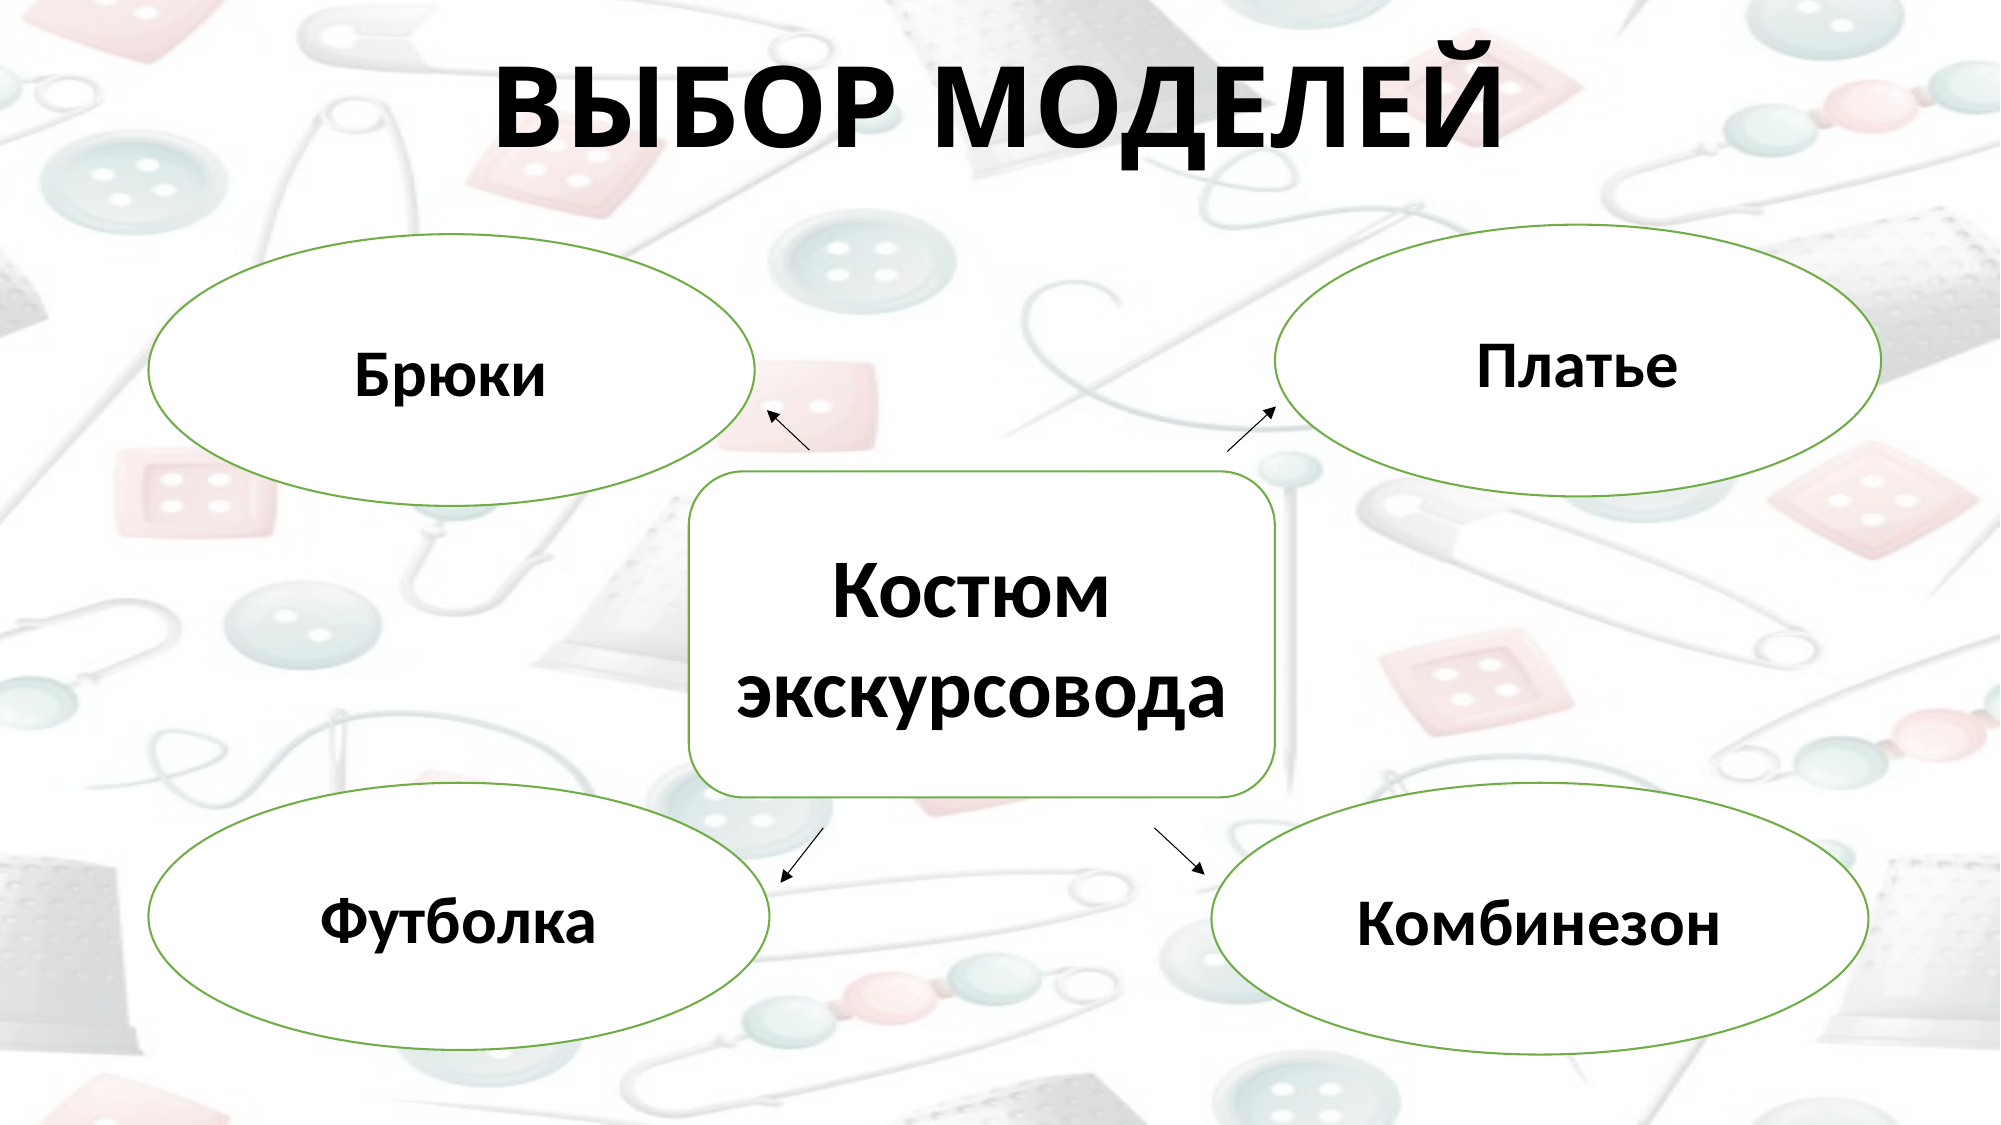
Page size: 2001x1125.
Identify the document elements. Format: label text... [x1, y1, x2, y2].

text_box Костюм экскурсовода [688, 471, 1275, 798]
text_box Футболка [148, 782, 770, 1050]
title ВЫБОР МОДЕЛЕЙ [137, 21, 1863, 74]
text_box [1154, 827, 1205, 875]
text_box Брюки [148, 234, 755, 506]
text_box Платье [1274, 224, 1882, 497]
title ВЫБОР МОДЕЛЕЙ [137, 76, 1863, 1102]
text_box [1227, 406, 1277, 452]
text_box Комбинезон [1211, 782, 1869, 1055]
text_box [766, 410, 810, 451]
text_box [780, 827, 824, 883]
